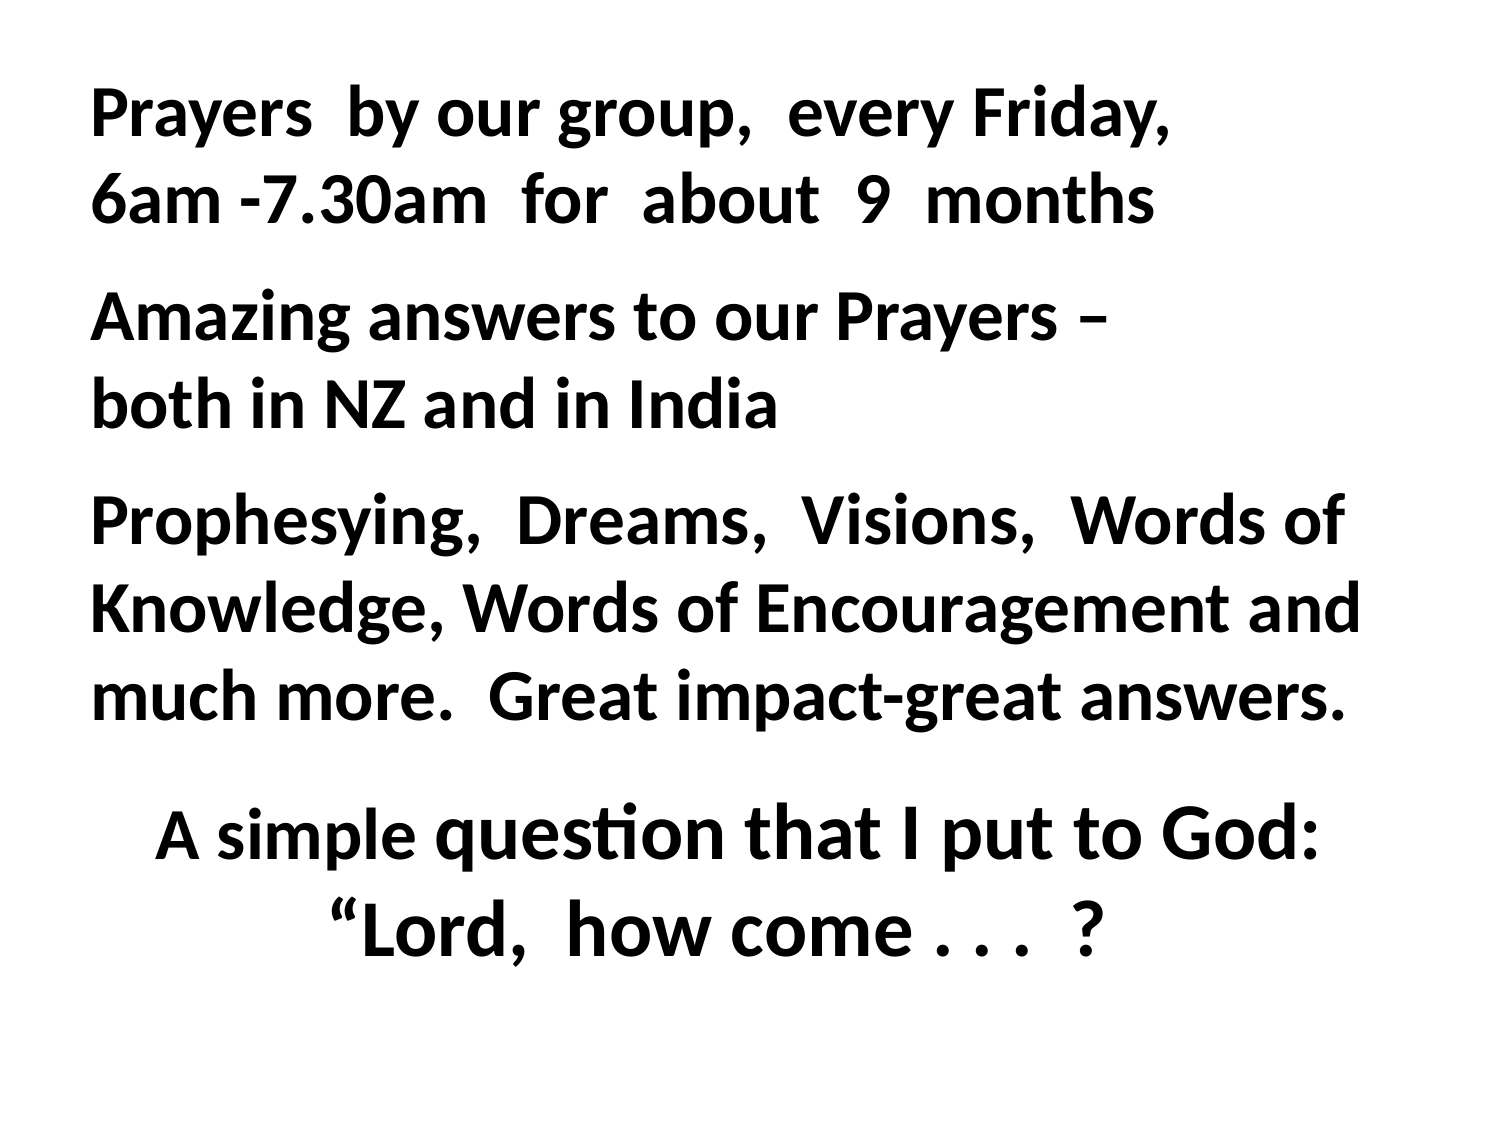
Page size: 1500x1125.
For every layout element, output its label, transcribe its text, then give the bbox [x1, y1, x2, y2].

title Prayers by our group, every Friday, 6am -7.30am for about 9 months Amazing answers to our Prayers – both in NZ and in India Prophesying, Dreams, Visions, Words of Knowledge, Words of Encouragement and much more. Great impact-great answers. A simple question that I put to God: “Lord, how come . . . ? [75, 45, 1425, 1088]
